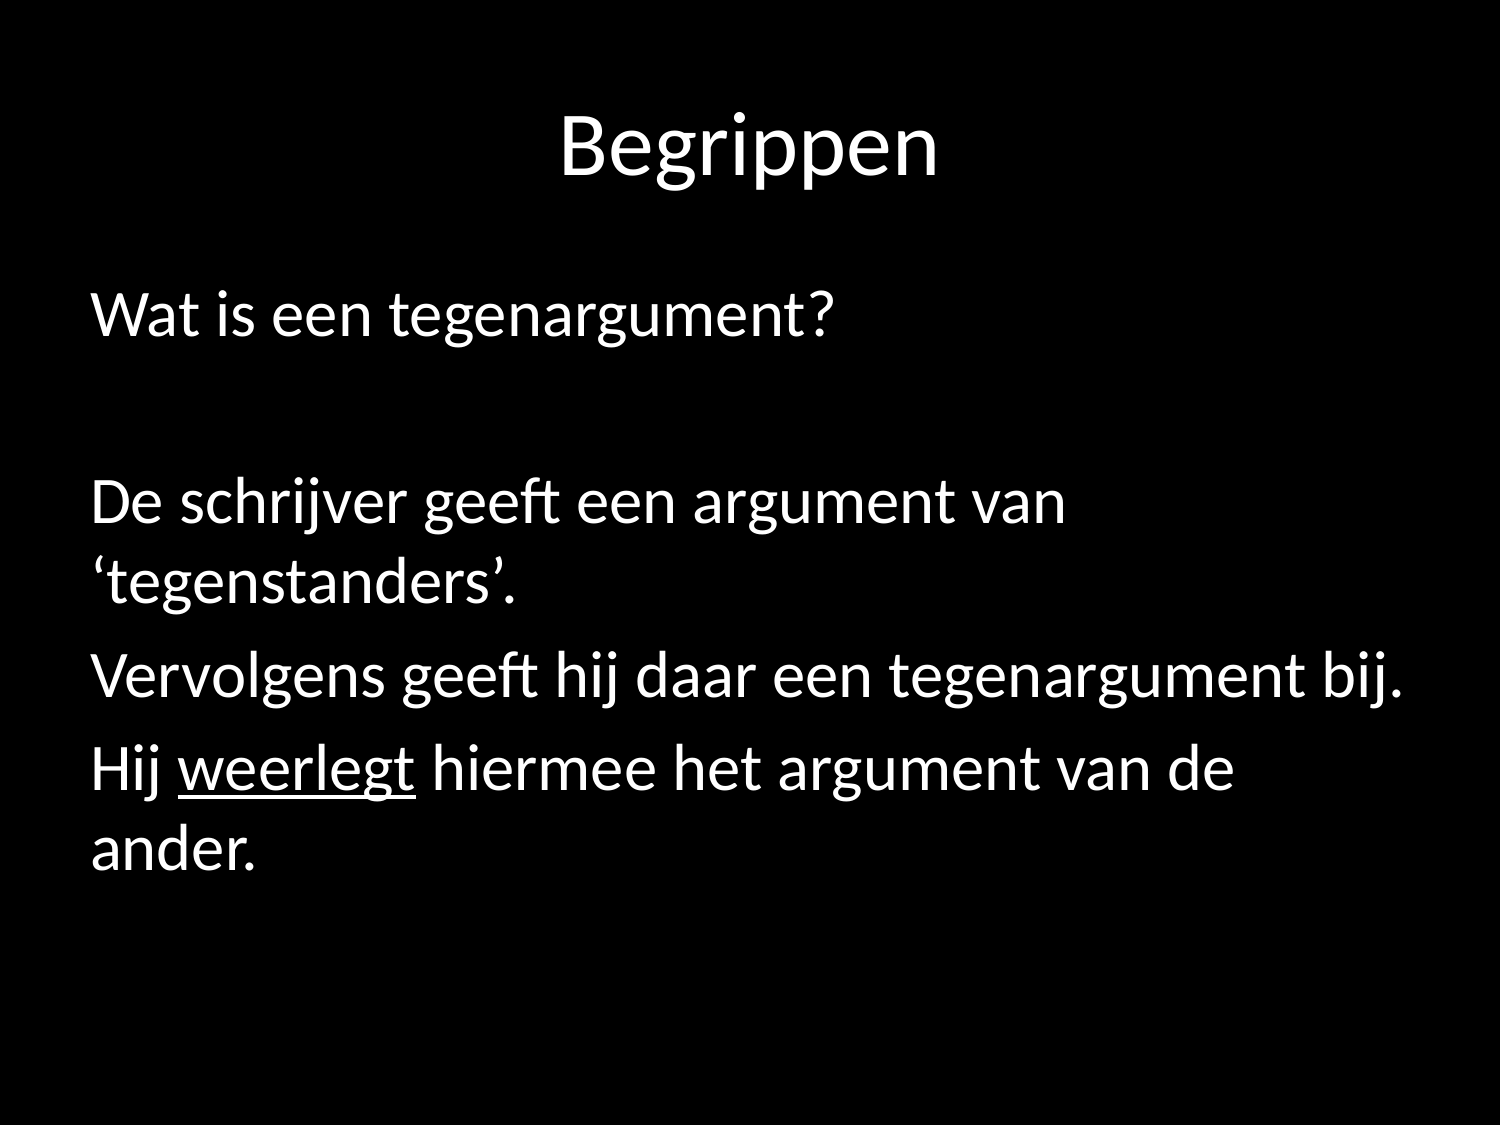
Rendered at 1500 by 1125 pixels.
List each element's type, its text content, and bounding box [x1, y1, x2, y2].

title Begrippen [75, 45, 1425, 233]
list Wat is een tegenargument? De schrijver geeft een argument van ‘tegenstanders’. Vervolgens geeft hij daar een tegenargument bij. Hij weerlegt hiermee het argument van de ander. [75, 262, 1425, 1005]
